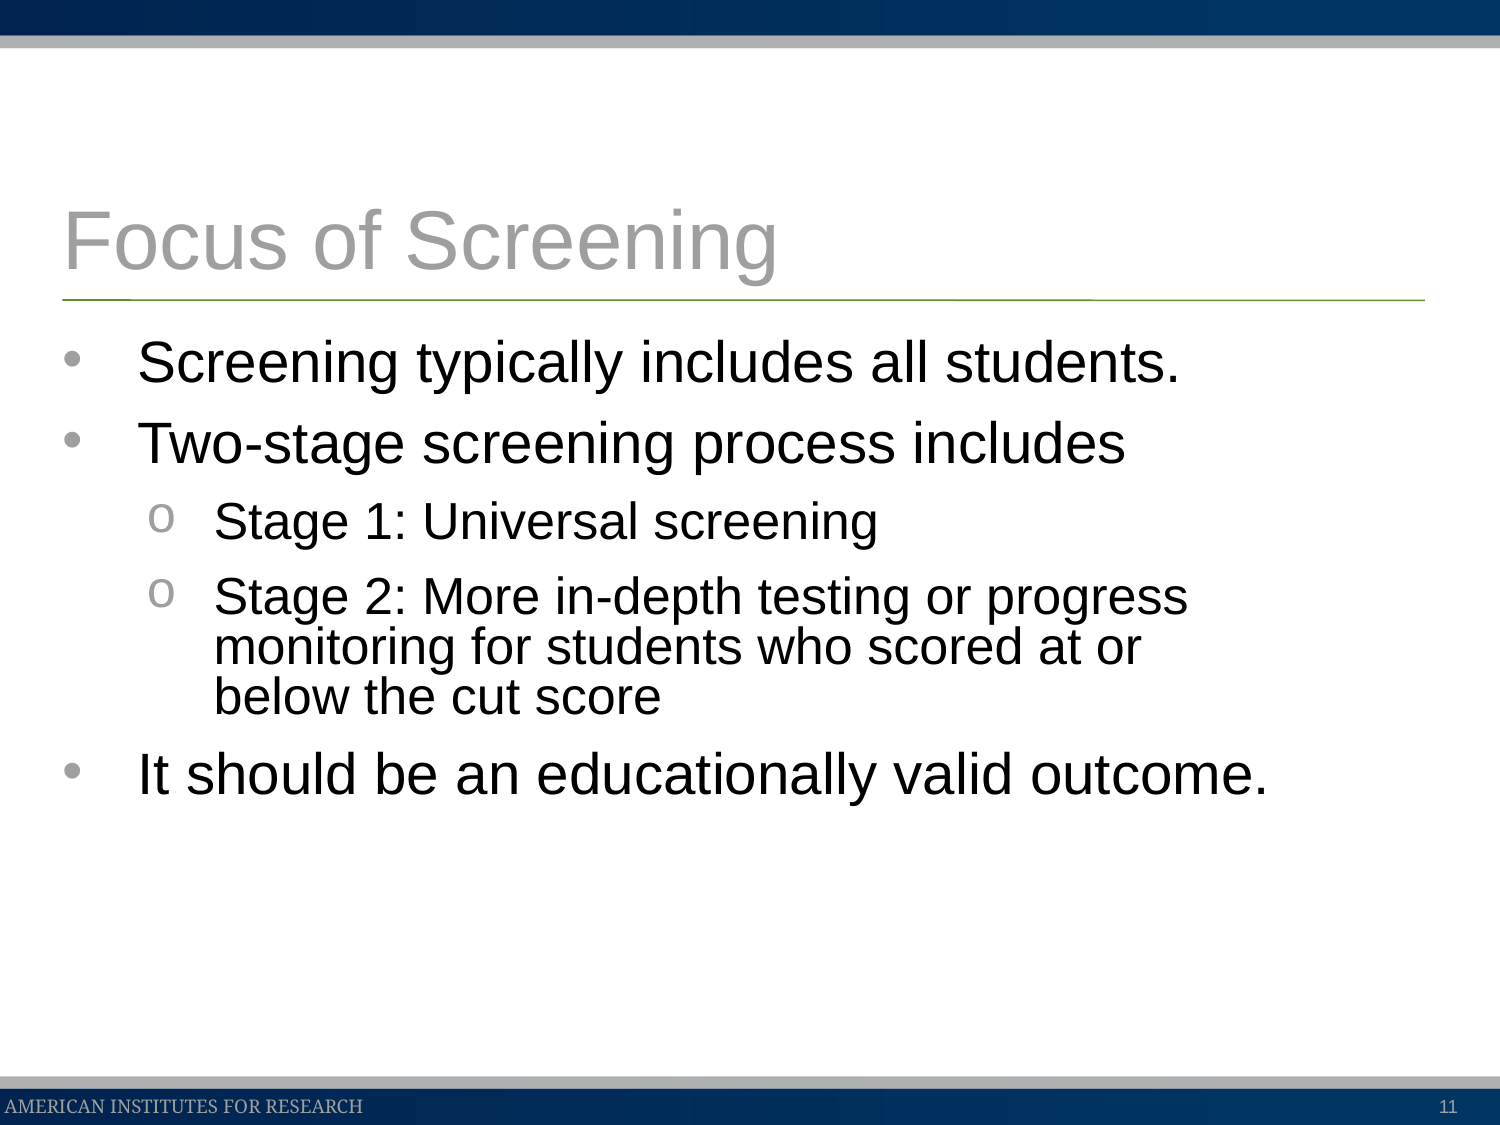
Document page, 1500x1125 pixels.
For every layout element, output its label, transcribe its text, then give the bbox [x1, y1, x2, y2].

list Screening typically includes all students. Two-stage screening process includes Stage 1: Universal screening Stage 2: More in-depth testing or progress monitoring for students who scored at or below the cut score It should be an educationally valid outcome. [62, 337, 1426, 938]
title Focus of Screening [62, 196, 1426, 288]
slide_number 11 [1438, 1095, 1462, 1118]
picture [0, 0, 1500, 1125]
